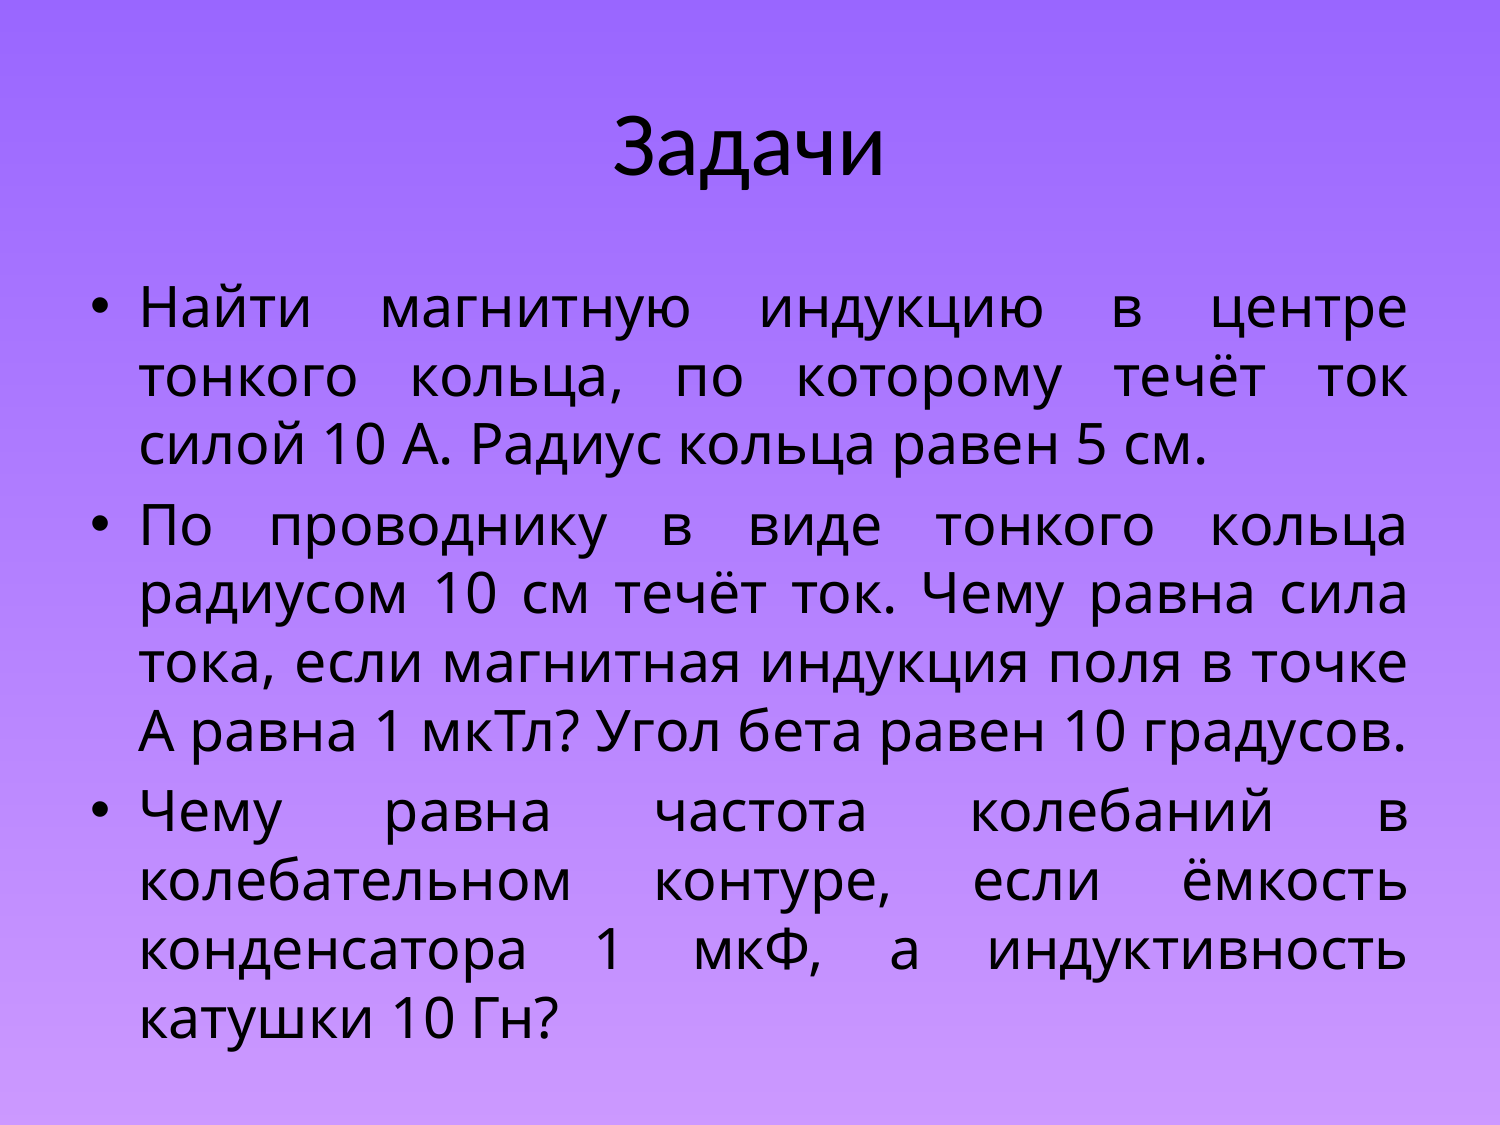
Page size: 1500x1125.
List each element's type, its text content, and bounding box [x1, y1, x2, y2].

title Задачи [75, 45, 1425, 233]
list Найти магнитную индукцию в центре тонкого кольца, по которому течёт ток силой 10 А. Радиус кольца равен 5 см. По проводнику в виде тонкого кольца радиусом 10 см течёт ток. Чему равна сила тока, если магнитная индукция поля в точке А равна 1 мкТл? Угол бета равен 10 градусов. Чему равна частота колебаний в колебательном контуре, если ёмкость конденсатора 1 мкФ, а индуктивность катушки 10 Гн? [75, 262, 1425, 1075]
